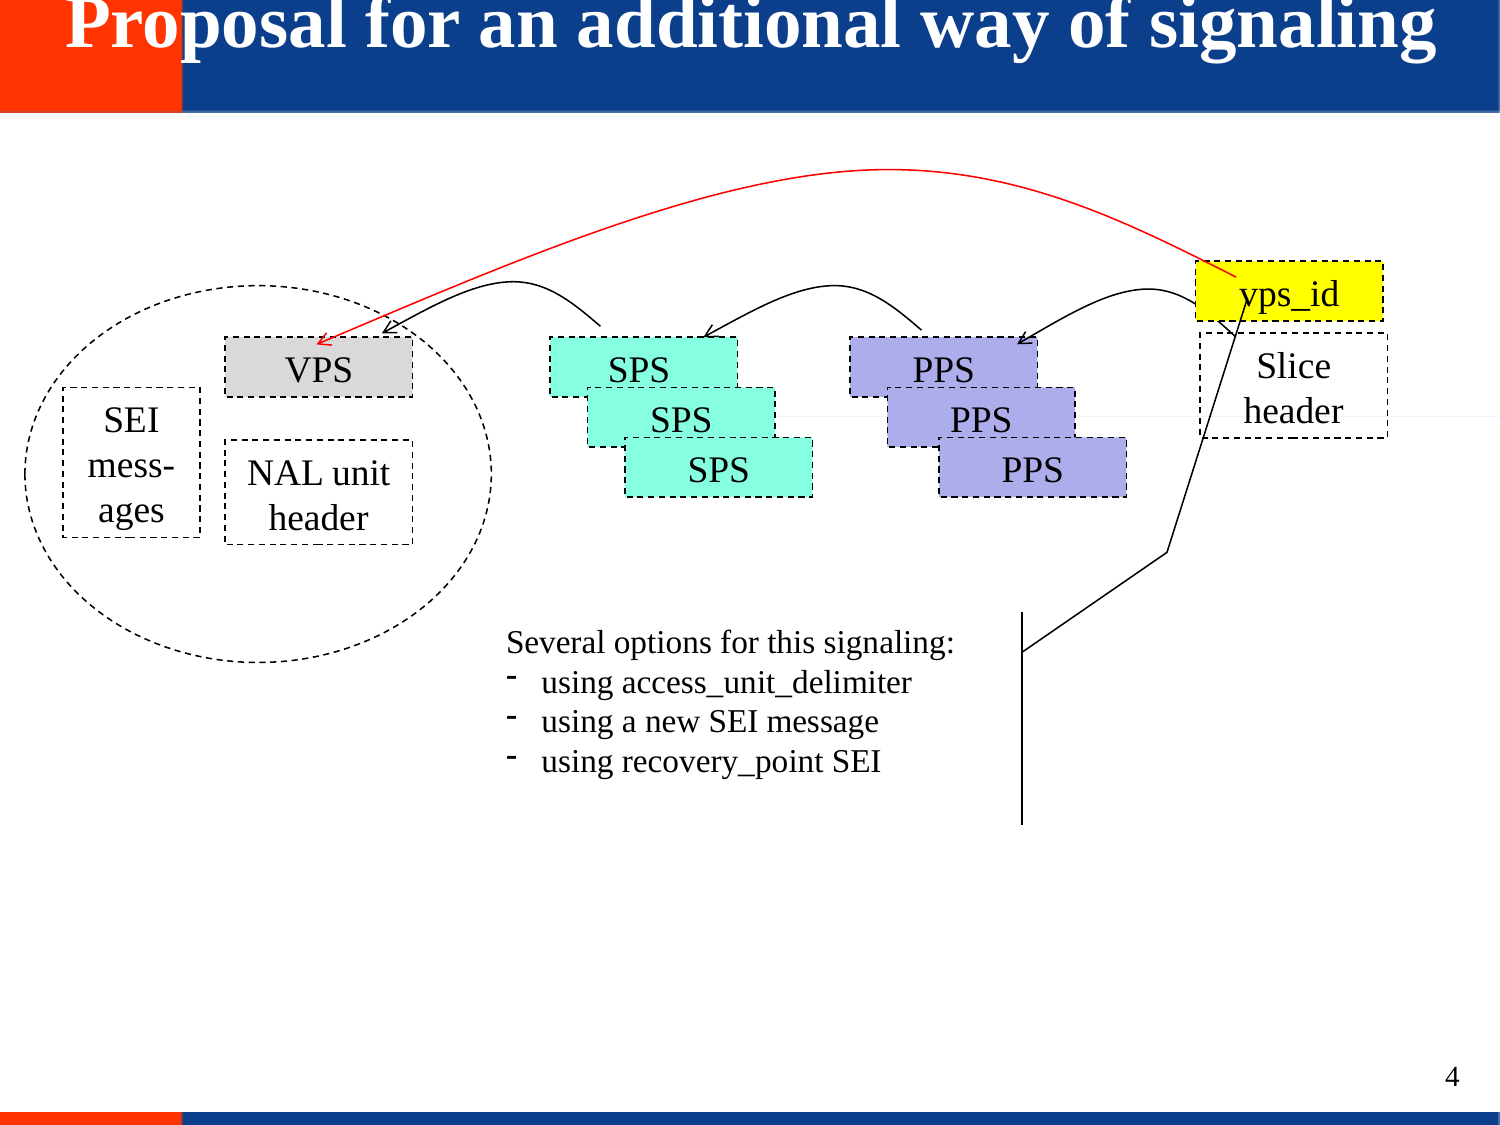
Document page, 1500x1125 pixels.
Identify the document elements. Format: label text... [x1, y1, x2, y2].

title Proposal for an additional way of signaling [49, 12, 1463, 113]
text_box SEI mess-ages [62, 387, 200, 538]
picture [0, 1112, 1500, 1125]
text_box [1017, 288, 1235, 345]
text_box Several options for this signaling: using access_unit_delimiter using a new SEI message using recovery_point SEI [491, 612, 981, 825]
text_box Slice header [1200, 333, 1388, 438]
text_box SPS [549, 337, 738, 397]
text_box [316, 169, 1237, 346]
picture [0, 0, 1500, 113]
text_box PPS [887, 387, 1075, 448]
text_box SPS [624, 437, 813, 498]
text_box [703, 303, 922, 338]
text_box vps_id [1195, 261, 1384, 321]
text_box SPS [587, 387, 775, 448]
text_box PPS [849, 337, 1038, 397]
text_box [24, 285, 492, 663]
text_box [555, 324, 601, 328]
text_box PPS [939, 437, 1127, 498]
slide_number 4 [1162, 1050, 1475, 1100]
